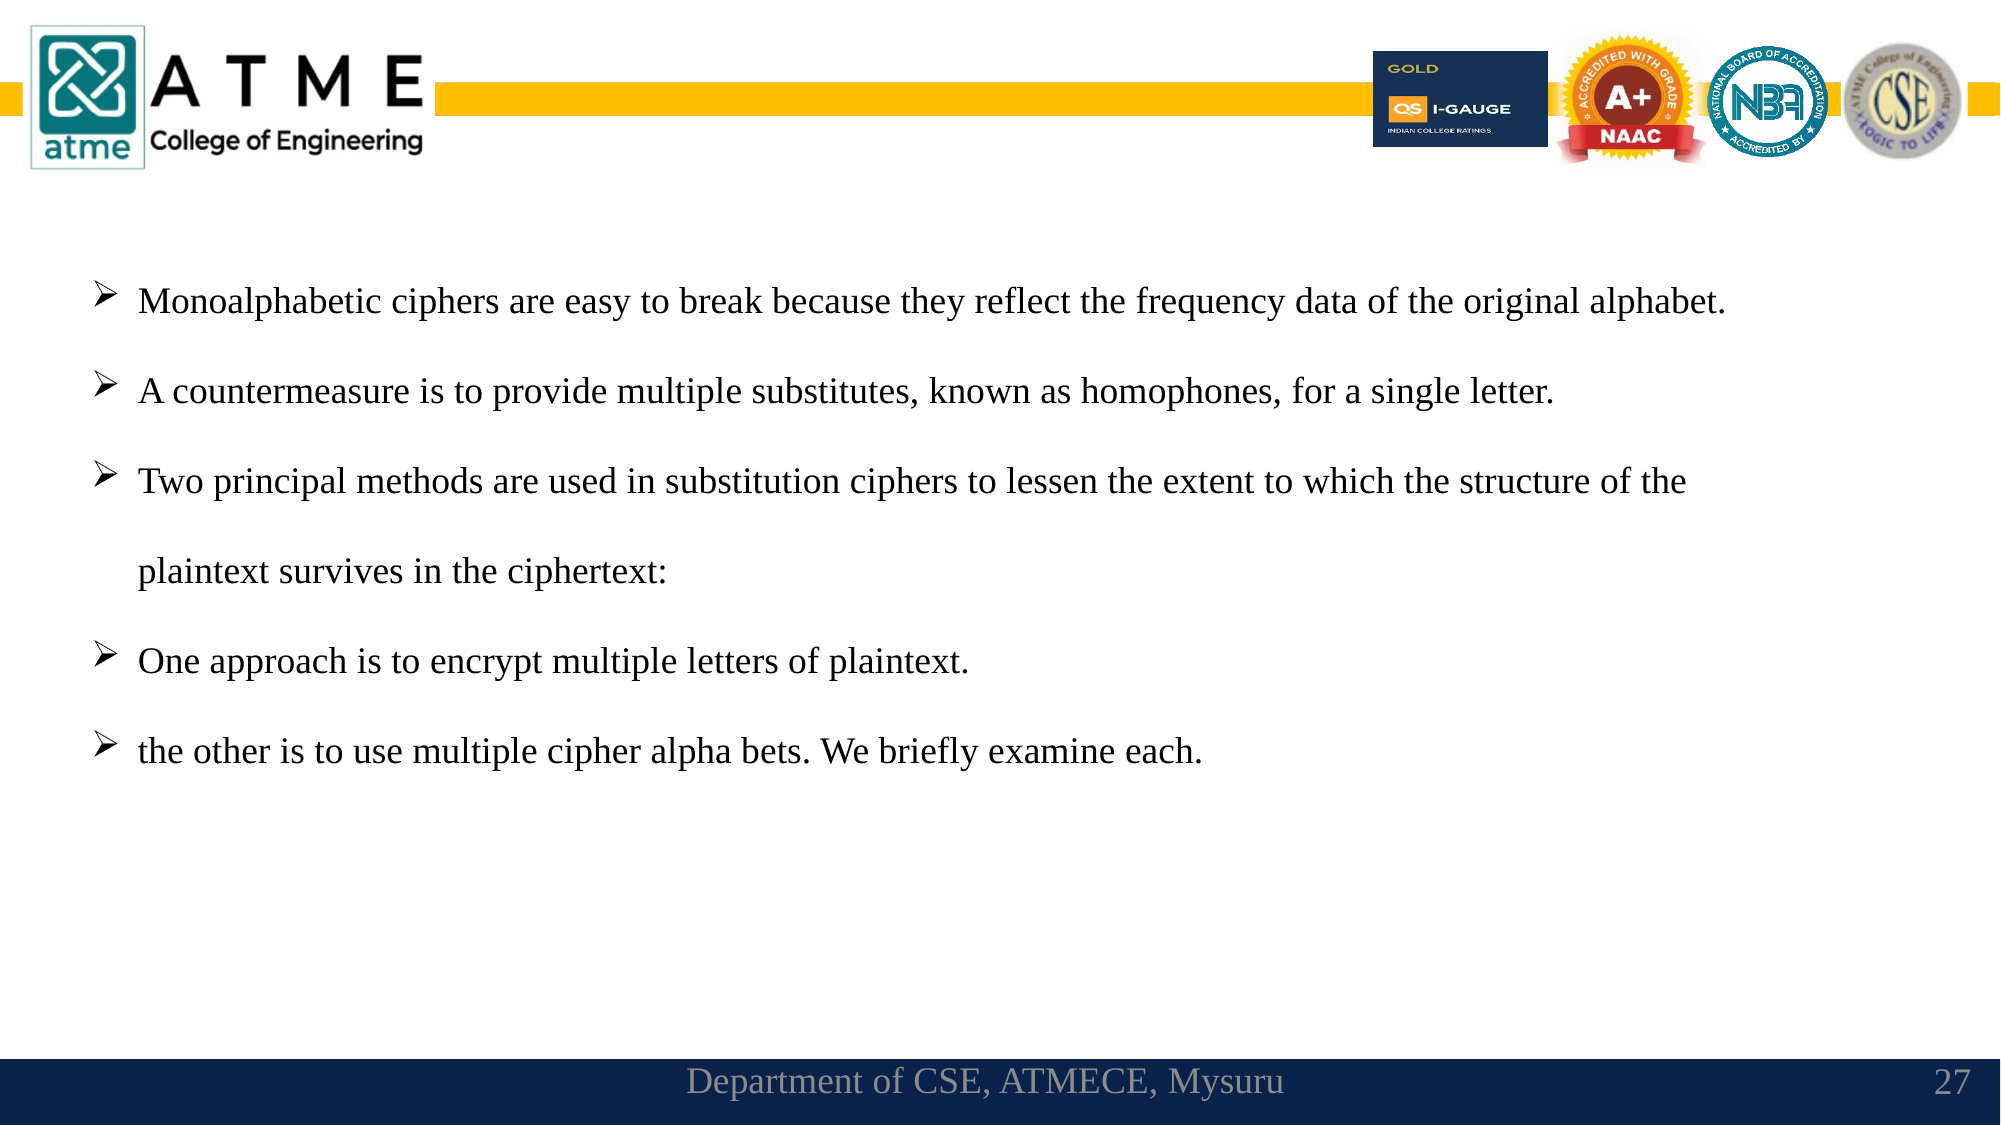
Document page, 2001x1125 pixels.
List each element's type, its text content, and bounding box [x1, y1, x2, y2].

picture [1373, 20, 1828, 180]
footer Department of CSE, ATMECE, Mysuru [501, 1056, 1470, 1102]
slide_number 27 [1511, 1057, 1972, 1103]
picture [0, 1059, 2001, 1125]
picture [22, 15, 435, 178]
picture [1840, 26, 1968, 176]
text_box Monoalphabetic ciphers are easy to break because they reflect the frequency data of the original alphabet. A countermeasure is to provide multiple substitutes, known as homophones, for a single letter. Two principal methods are used in substitution ciphers to lessen the extent to which the structure of the plaintext survives in the ciphertext: One approach is to encrypt multiple letters of plaintext. the other is to use multiple cipher alpha bets. We briefly examine each. [76, 223, 1824, 779]
